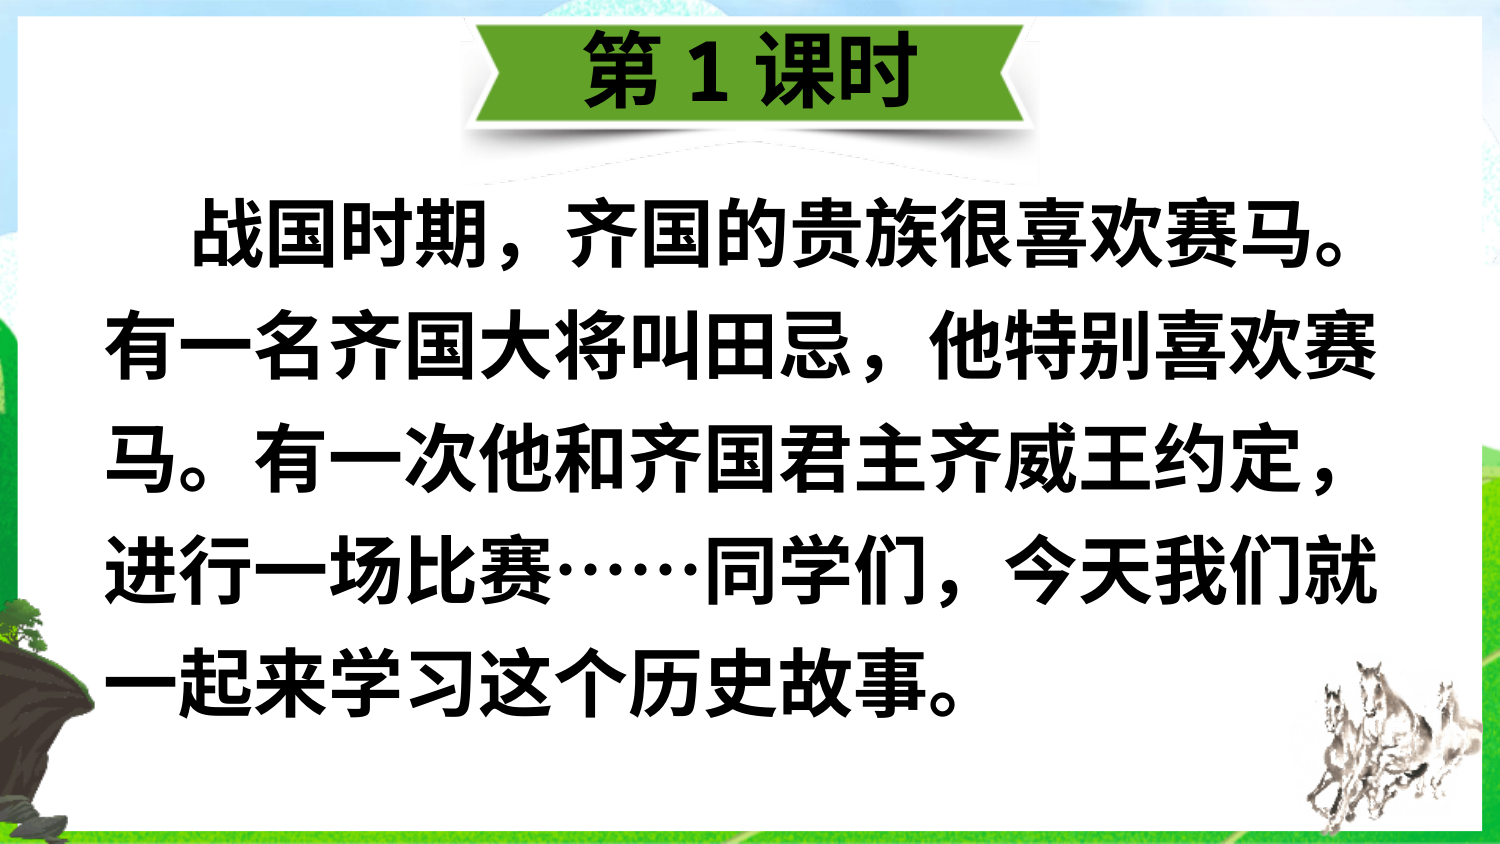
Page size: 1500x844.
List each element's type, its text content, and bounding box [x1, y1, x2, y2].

picture [0, 0, 1500, 844]
text_box 第1课时 [565, 10, 935, 126]
text_box 战国时期，齐国的贵族很喜欢赛马。有一名齐国大将叫田忌，他特别喜欢赛马。有一次他和齐国君主齐威王约定，进行一场比赛……同学们，今天我们就一起来学习这个历史故事。 [88, 156, 1412, 734]
